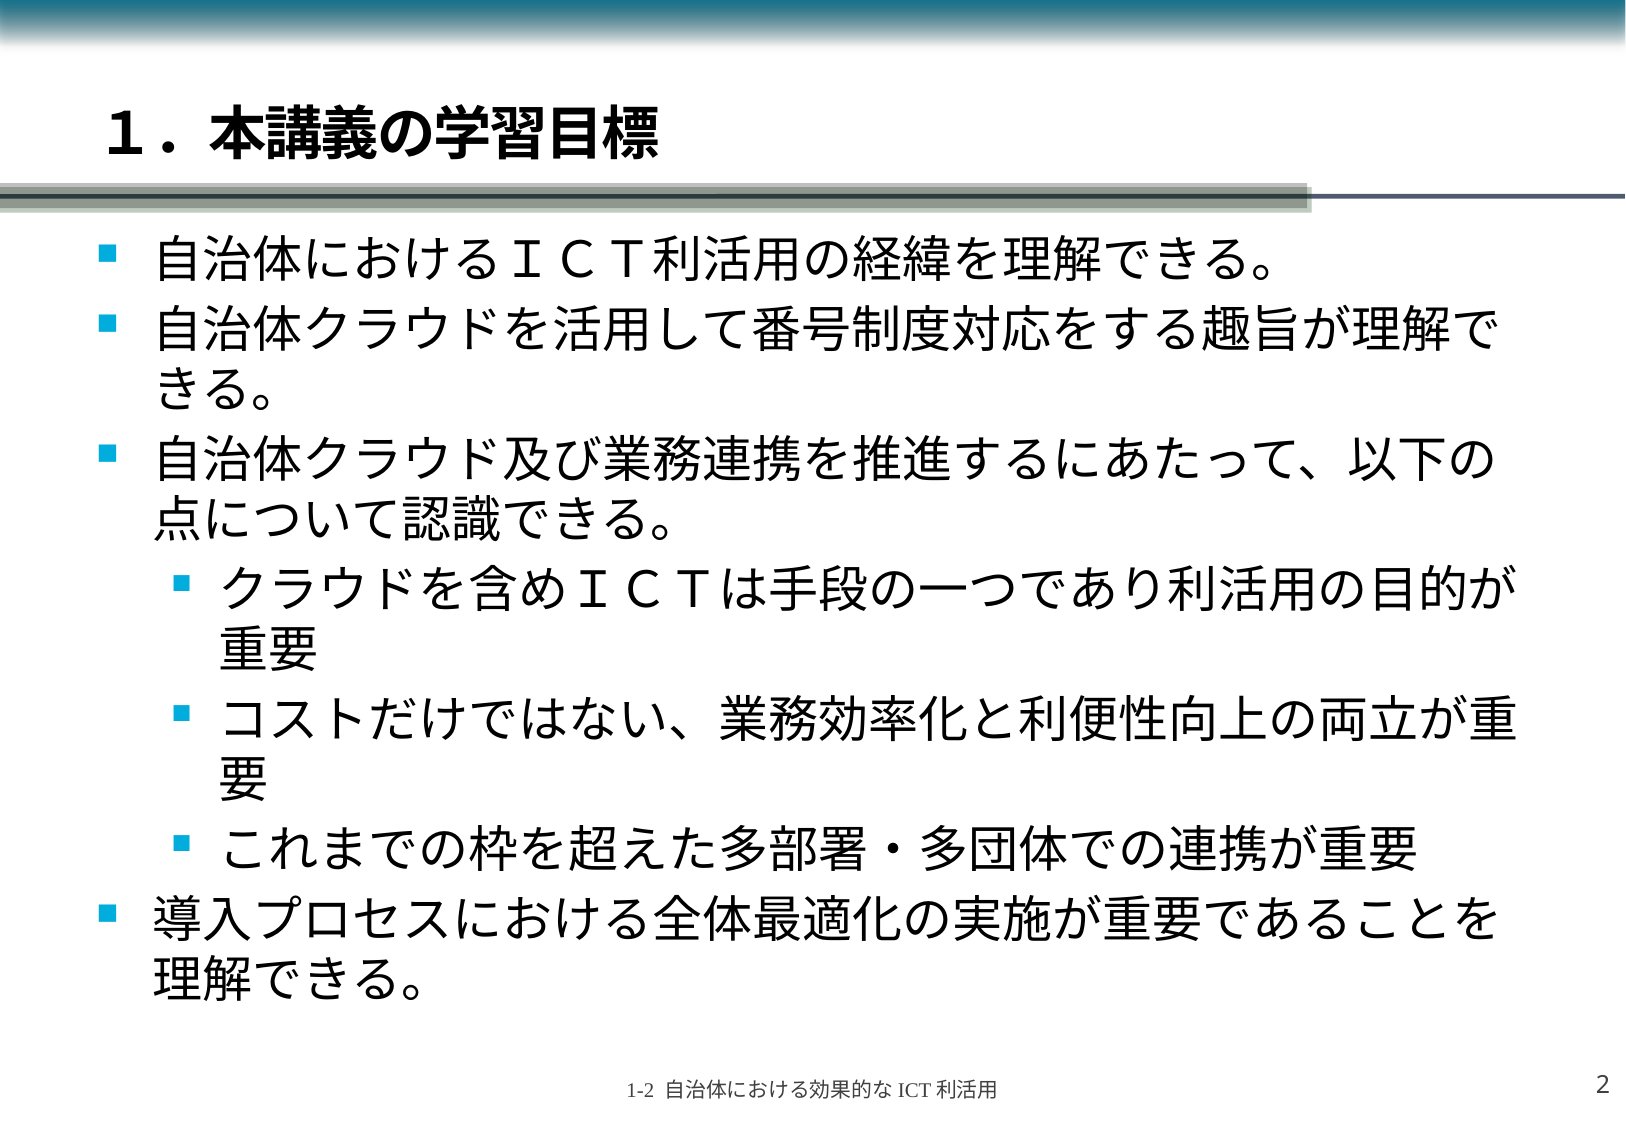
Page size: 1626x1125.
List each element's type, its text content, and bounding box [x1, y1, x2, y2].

slide_number 1 [1456, 1034, 1625, 1111]
title １．本講義の学習目標 [80, 66, 1544, 197]
list 自治体におけるＩＣＴ利活用の経緯を理解できる。 自治体クラウドを活用して番号制度対応をする趣旨が理解できる。 自治体クラウド及び業務連携を推進するにあたって、以下の点について認識できる。 クラウドを含めＩＣＴは手段の一つであり利活用の目的が重要 コストだけではない、業務効率化と利便性向上の両立が重要 これまでの枠を超えた多部署・多団体での連携が重要 導入プロセスにおける全体最適化の実施が重要であることを理解できる。 [80, 219, 1544, 1012]
footer 1-2 自治体における効果的なICT利活用 [492, 1068, 1133, 1110]
